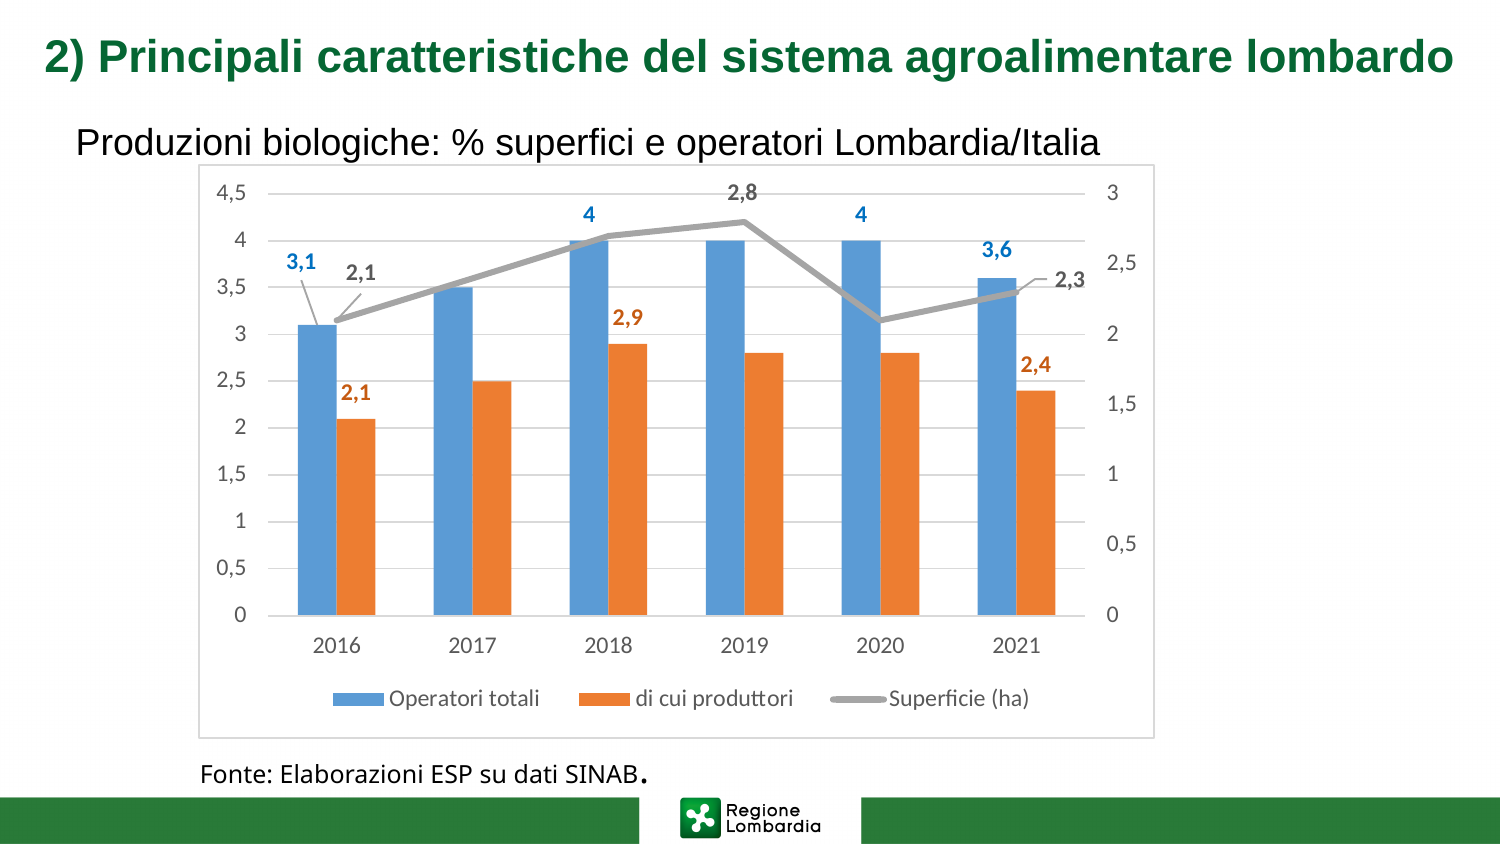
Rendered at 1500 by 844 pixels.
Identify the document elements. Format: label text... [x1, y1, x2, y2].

title 2) Principali caratteristiche del sistema agroalimentare lombardo [0, 0, 1500, 109]
subtitle Produzioni biologiche: % superfici e operatori Lombardia/Italia [60, 88, 1393, 181]
text_box Fonte: Elaborazioni ESP su dati SINAB. [184, 738, 664, 799]
picture [0, 109, 1500, 844]
